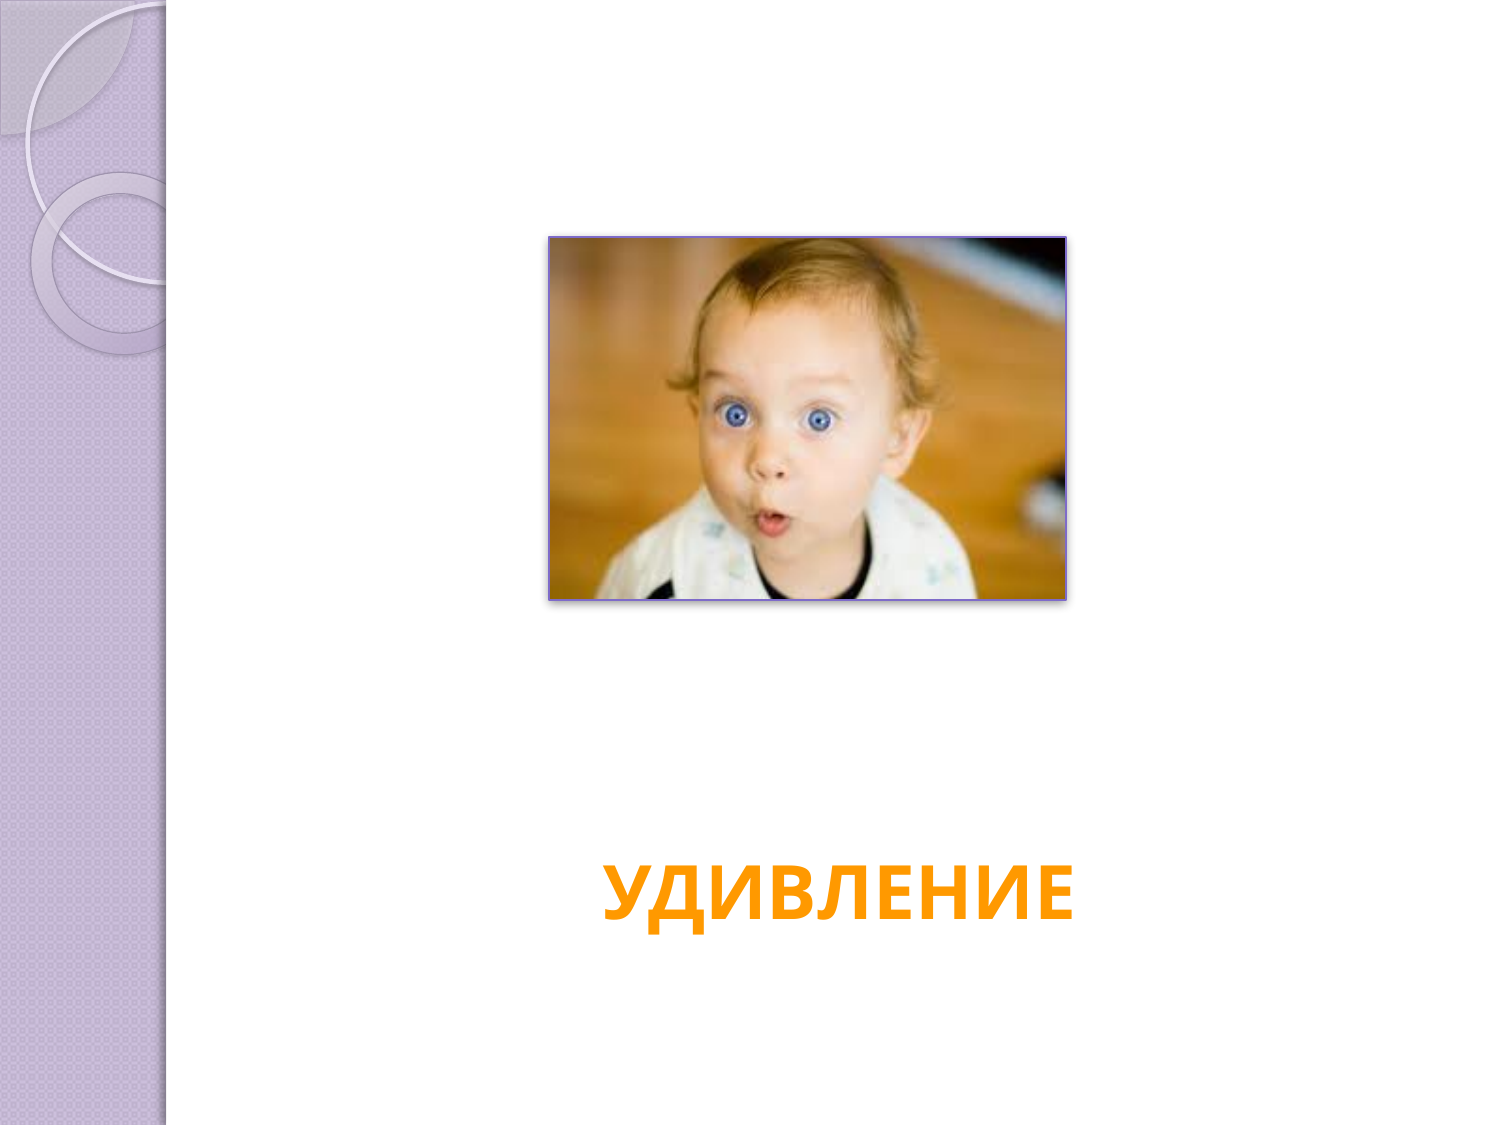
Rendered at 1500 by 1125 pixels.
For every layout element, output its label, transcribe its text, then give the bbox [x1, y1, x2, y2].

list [549, 237, 1066, 600]
text_box УДИВЛЕНИЕ [587, 837, 1188, 943]
